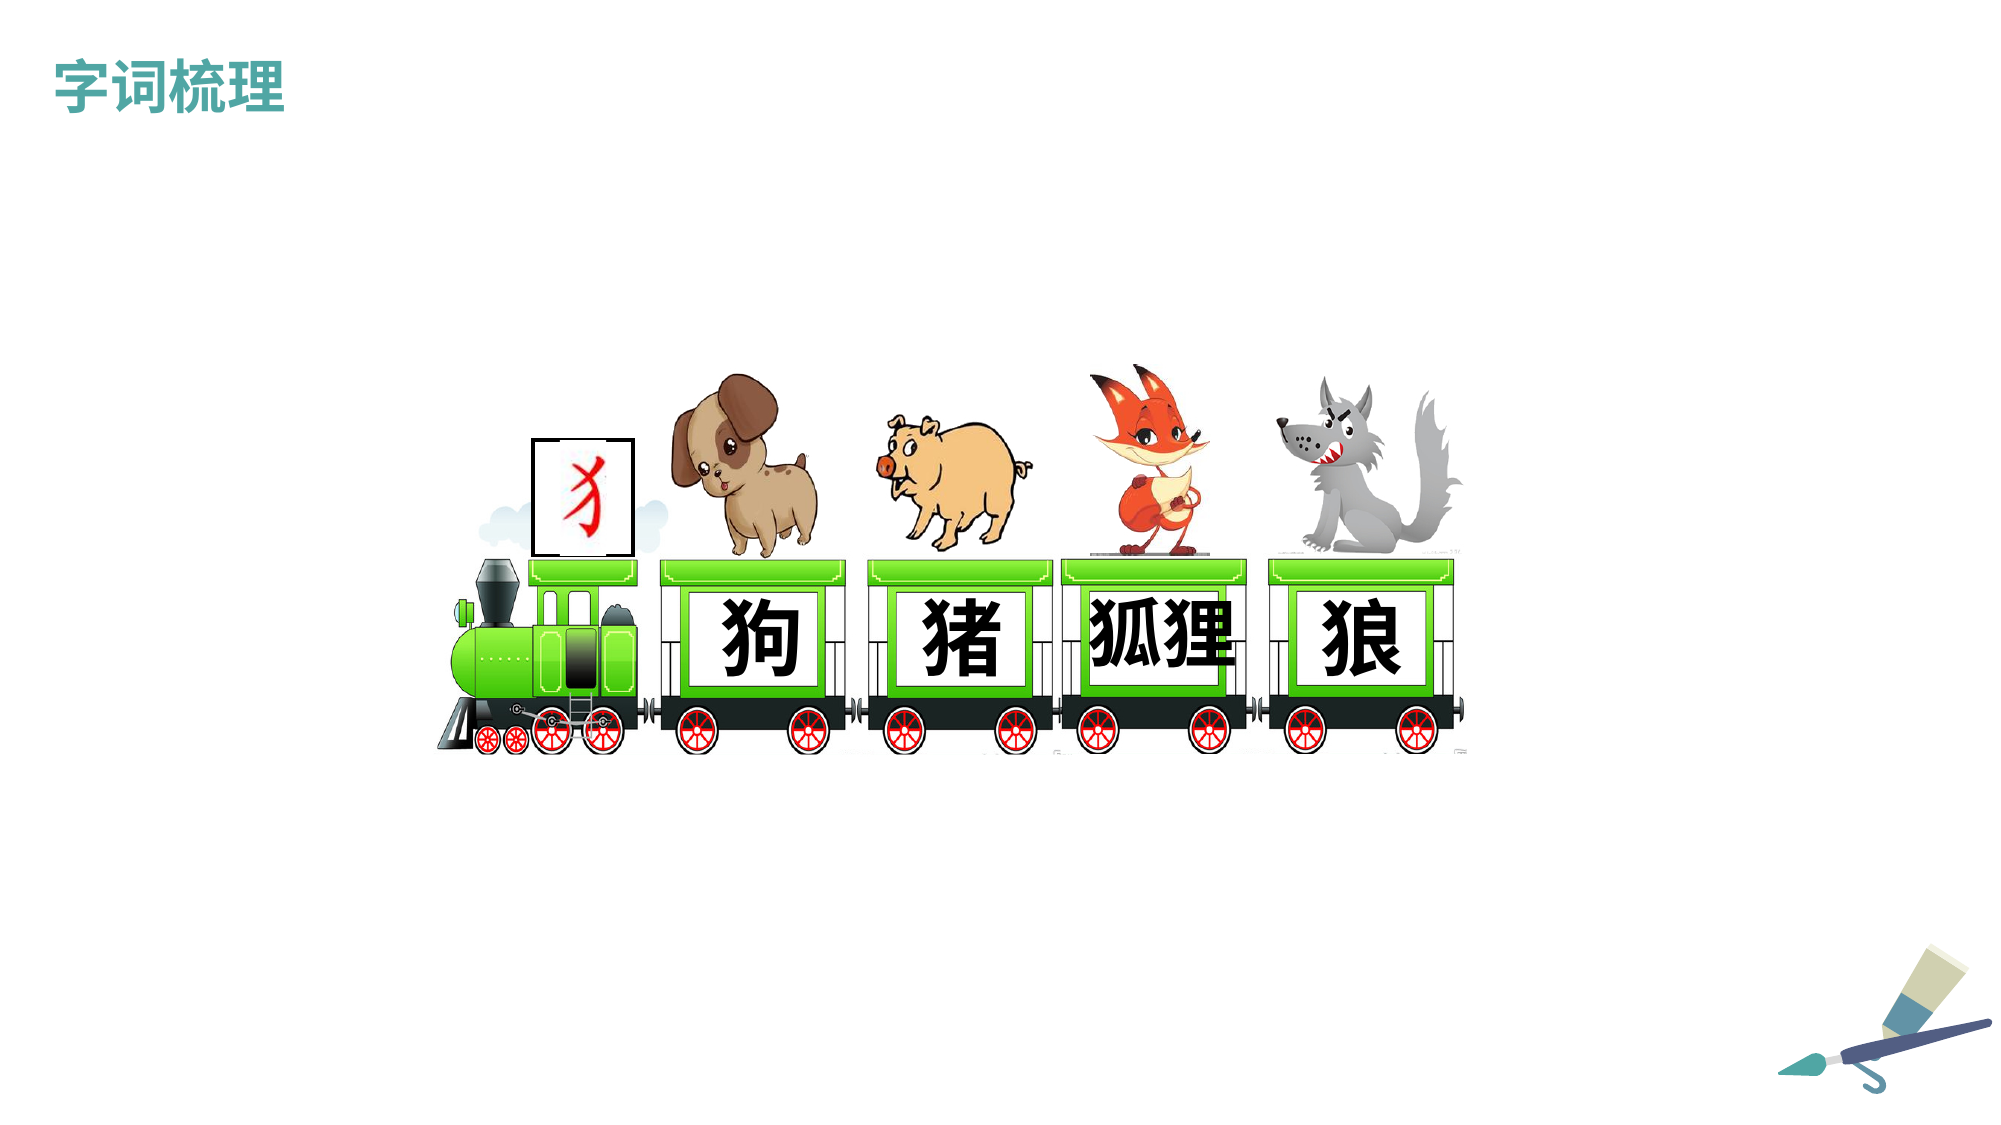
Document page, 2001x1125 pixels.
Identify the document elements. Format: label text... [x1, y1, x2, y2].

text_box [1811, 945, 1974, 1125]
text_box 字词梳理 [37, 42, 301, 128]
picture [432, 334, 1554, 776]
